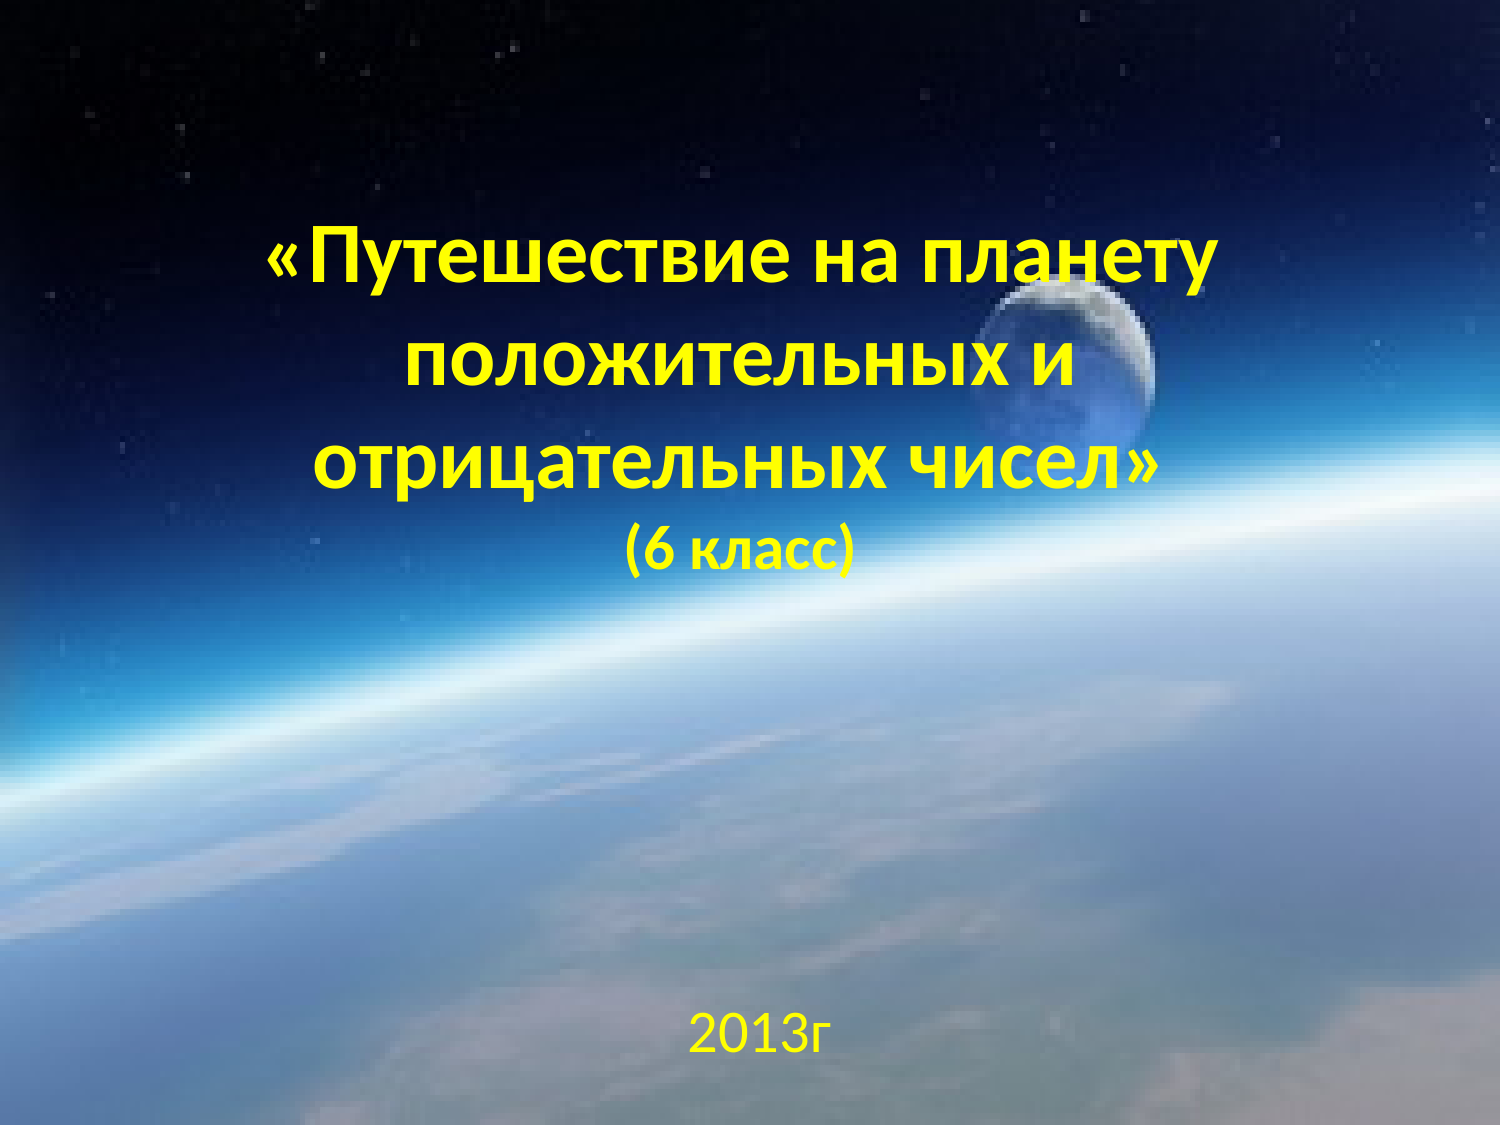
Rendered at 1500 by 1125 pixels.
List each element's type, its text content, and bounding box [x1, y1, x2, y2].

title «Путешествие на планету положительных и отрицательных чисел» (6 класс) [93, 187, 1388, 591]
picture [0, 0, 1500, 1125]
subtitle 2013г [246, 984, 1273, 1073]
